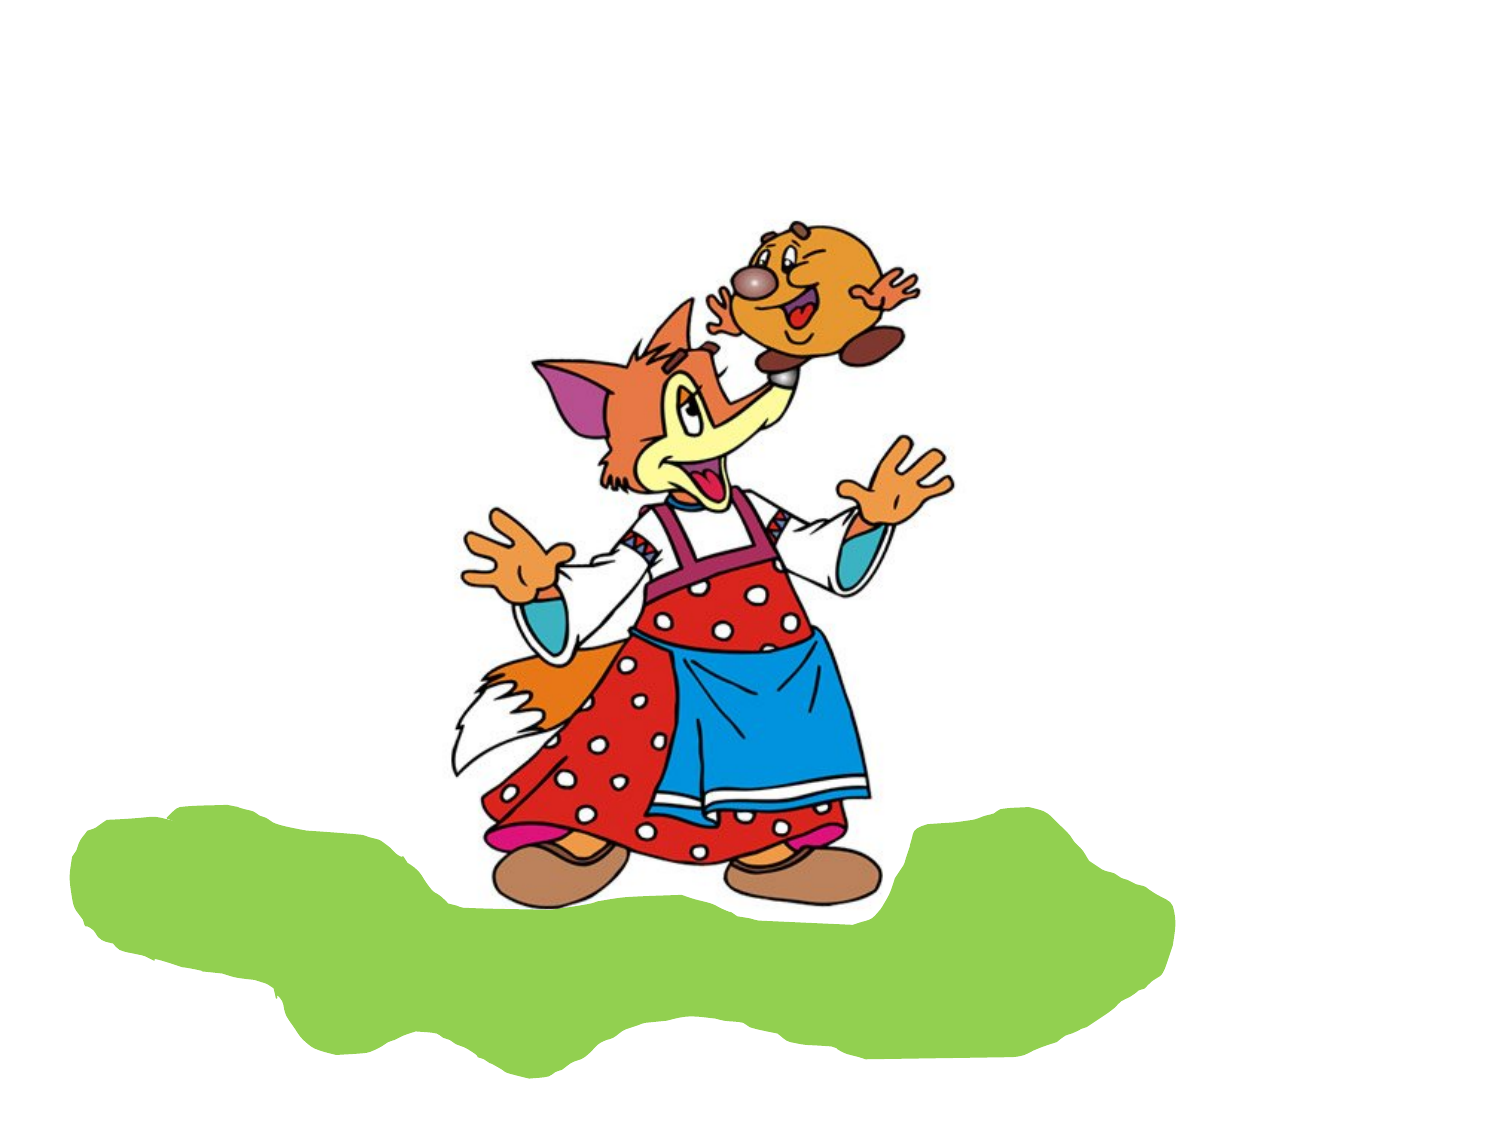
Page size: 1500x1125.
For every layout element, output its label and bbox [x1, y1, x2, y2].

text_box [69, 804, 1176, 1079]
list [407, 195, 1002, 939]
